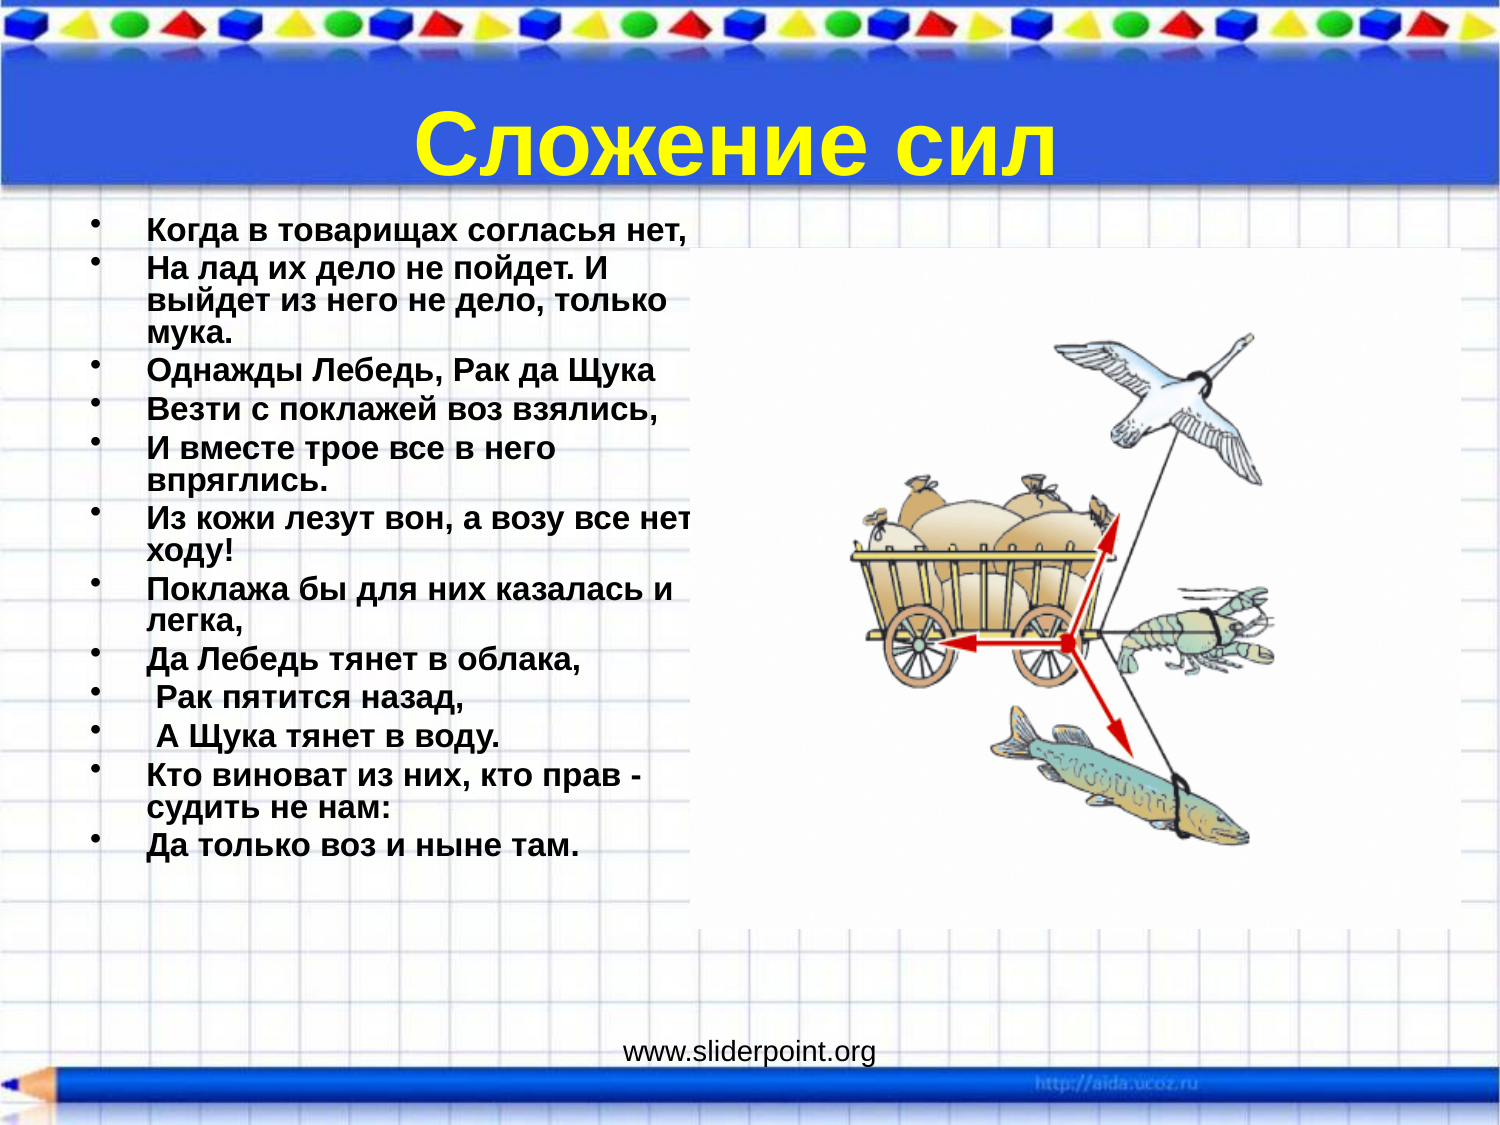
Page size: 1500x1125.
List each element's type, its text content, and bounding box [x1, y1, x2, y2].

list Когда в товарищах согласья нет, На лад их дело не пойдет. И выйдет из него не дело, только мука. Однажды Лебедь, Рак да Щука Везти с поклажей воз взялись, И вместе трое все в него впряглись. Из кожи лезут вон, а возу все нет ходу! Поклажа бы для них казалась и легка, Да Лебедь тянет в облака, Рак пятится назад, А Щука тянет в воду. Кто виноват из них, кто прав - судить не нам: Да только воз и ныне там. [74, 207, 738, 1071]
footer www.sliderpoint.org [512, 1024, 988, 1103]
title Сложение сил [74, 44, 1426, 233]
picture [0, 0, 1500, 1125]
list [690, 247, 1461, 929]
